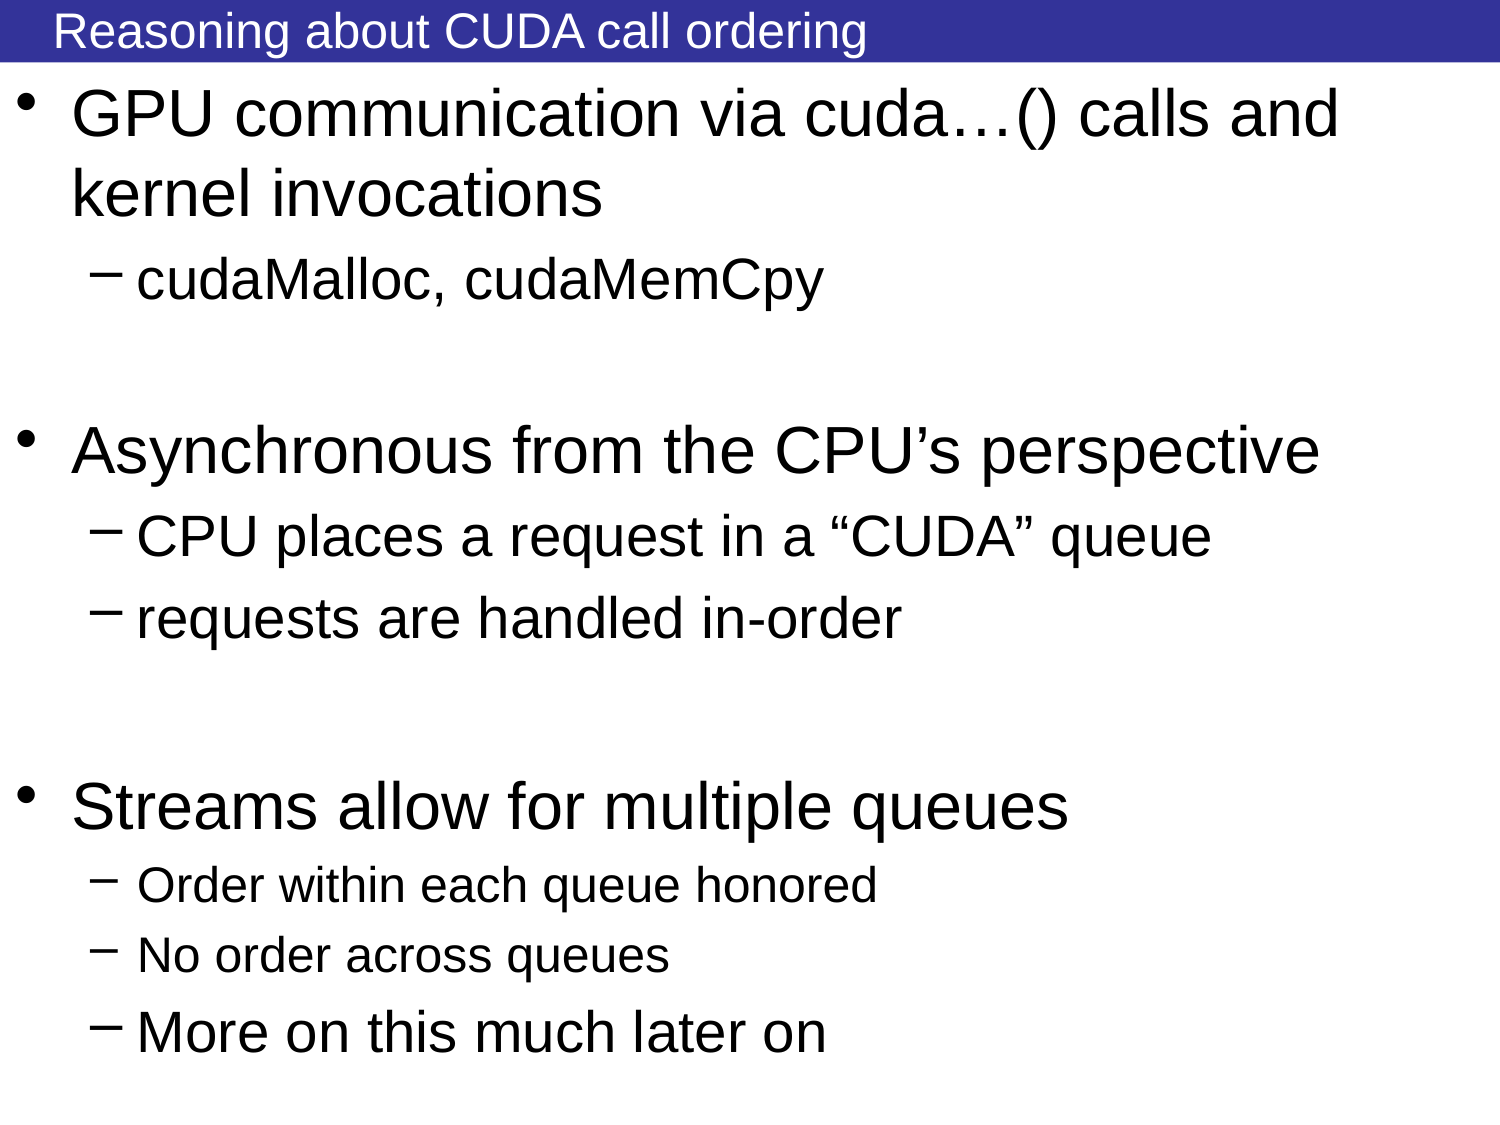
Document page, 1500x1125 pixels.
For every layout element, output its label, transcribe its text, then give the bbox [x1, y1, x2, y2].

title Reasoning about CUDA call ordering [37, 7, 1426, 51]
list GPU communication via cuda…() calls and kernel invocations cudaMalloc, cudaMemCpy Asynchronous from the CPU’s perspective CPU places a request in a “CUDA” queue requests are handled in-order Streams allow for multiple queues Order within each queue honored No order across queues More on this much later on [0, 62, 1500, 1125]
